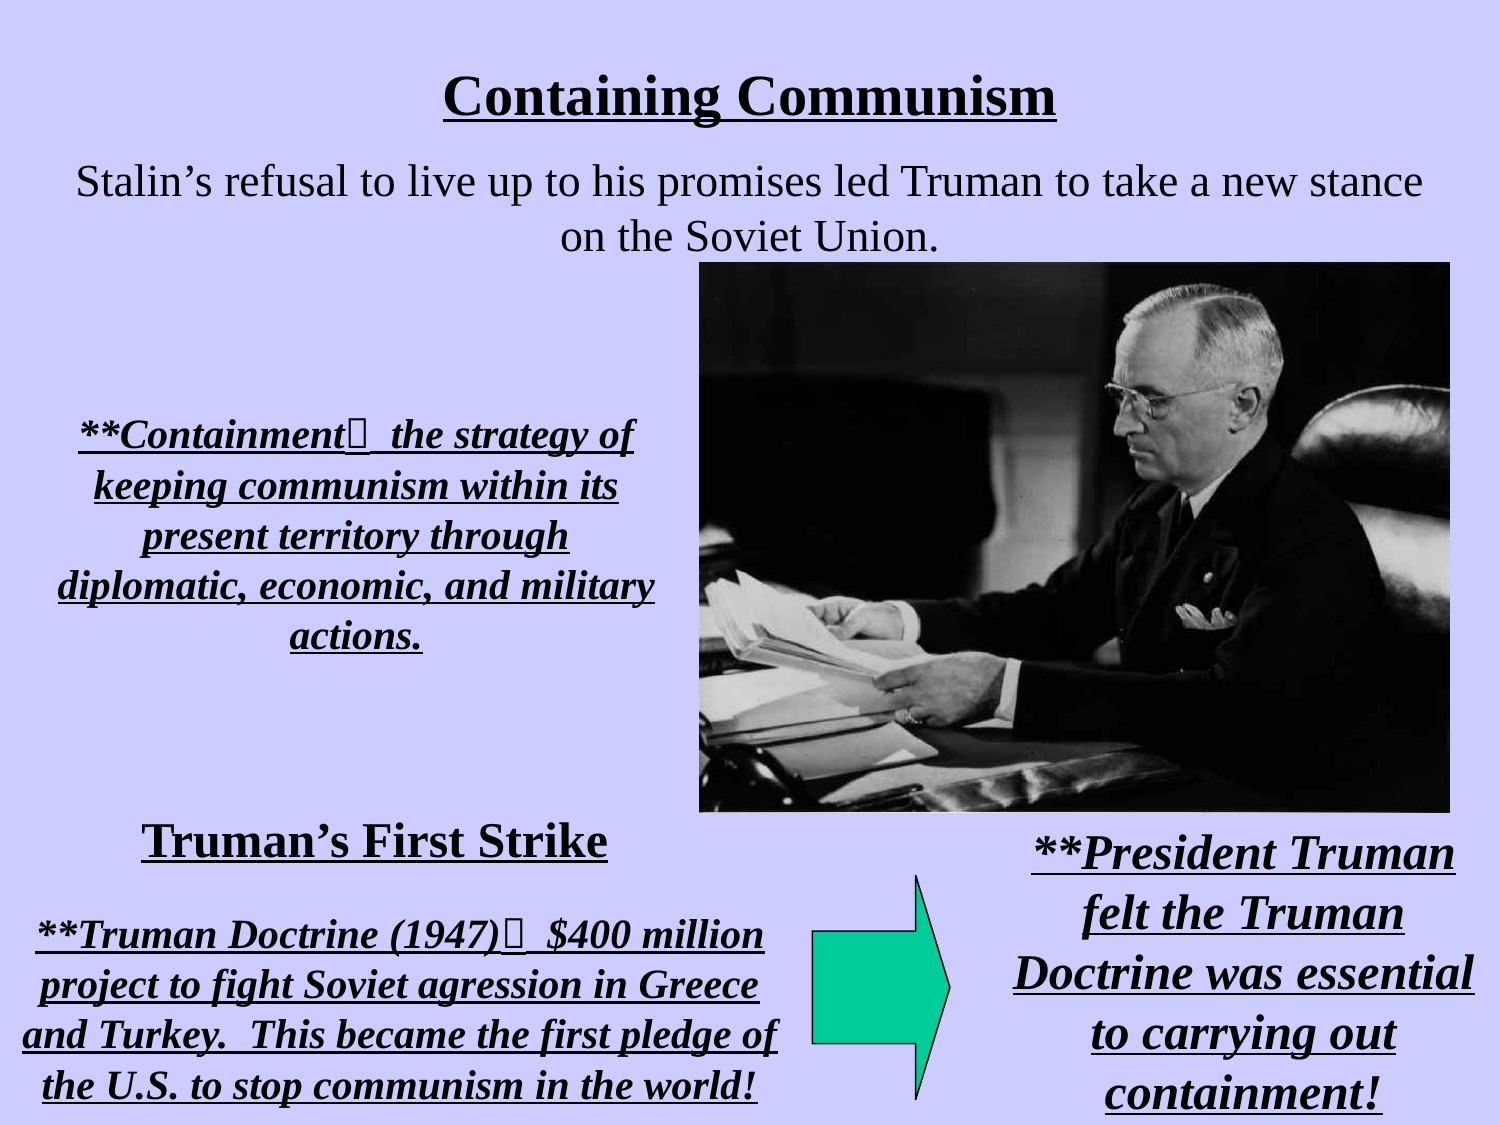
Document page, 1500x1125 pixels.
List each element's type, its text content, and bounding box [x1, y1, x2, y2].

text_box Truman’s First Strike [37, 799, 713, 875]
text_box **President Truman felt the Truman Doctrine was essential to carrying out containment! [987, 812, 1500, 1125]
text_box Containing Communism Stalin’s refusal to live up to his promises led Truman to take a new stance on the Soviet Union. [37, 50, 1463, 268]
text_box [812, 874, 950, 1100]
picture [699, 262, 1451, 813]
text_box **Truman Doctrine (1947) $400 million project to fight Soviet agression in Greece and Turkey. This became the first pledge of the U.S. to stop communism in the world! [0, 899, 800, 1115]
text_box **Containment the strategy of keeping communism within its present territory through diplomatic, economic, and military actions. [37, 399, 675, 665]
